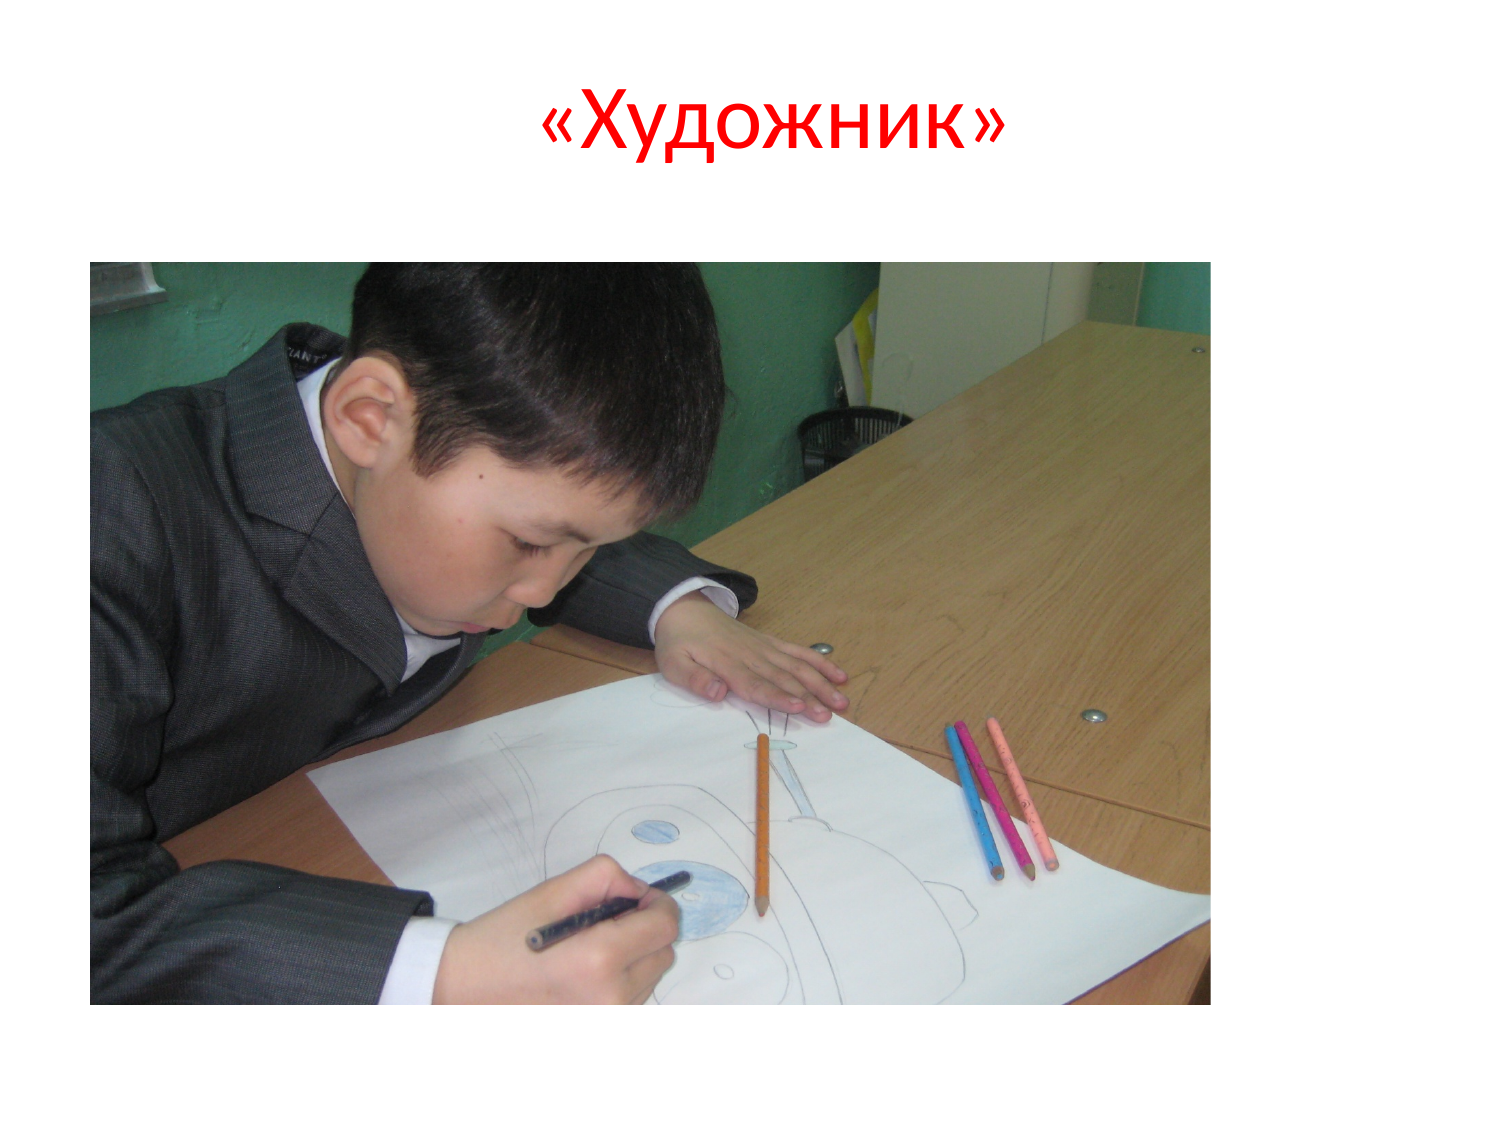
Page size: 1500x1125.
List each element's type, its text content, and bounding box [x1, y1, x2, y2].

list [89, 262, 1211, 1006]
title «Художник» [105, 46, 1442, 177]
